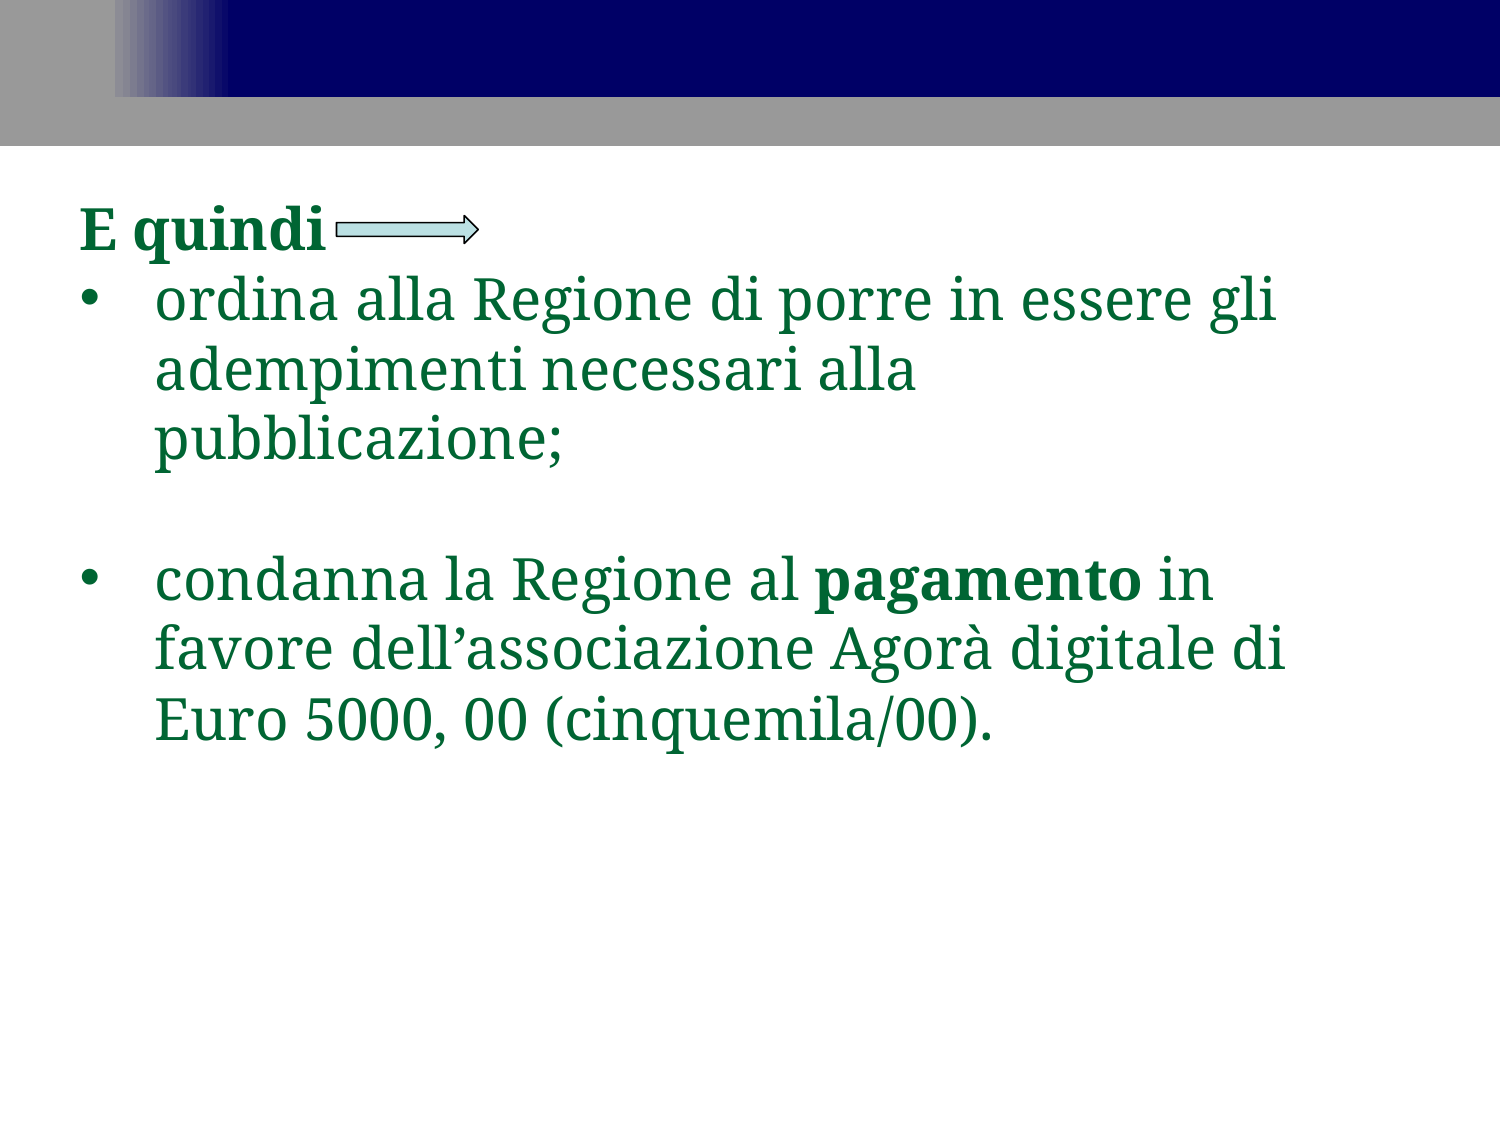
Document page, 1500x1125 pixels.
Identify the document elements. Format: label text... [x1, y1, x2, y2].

text_box [93, 0, 1500, 129]
text_box [336, 215, 479, 244]
picture [0, 0, 1500, 1125]
text_box E quindi ordina alla Regione di porre in essere gli adempimenti necessari alla pubblicazione; condanna la Regione al pagamento in favore dell’associazione Agorà digitale di Euro 5000, 00 (cinquemila/00). [64, 184, 1343, 759]
